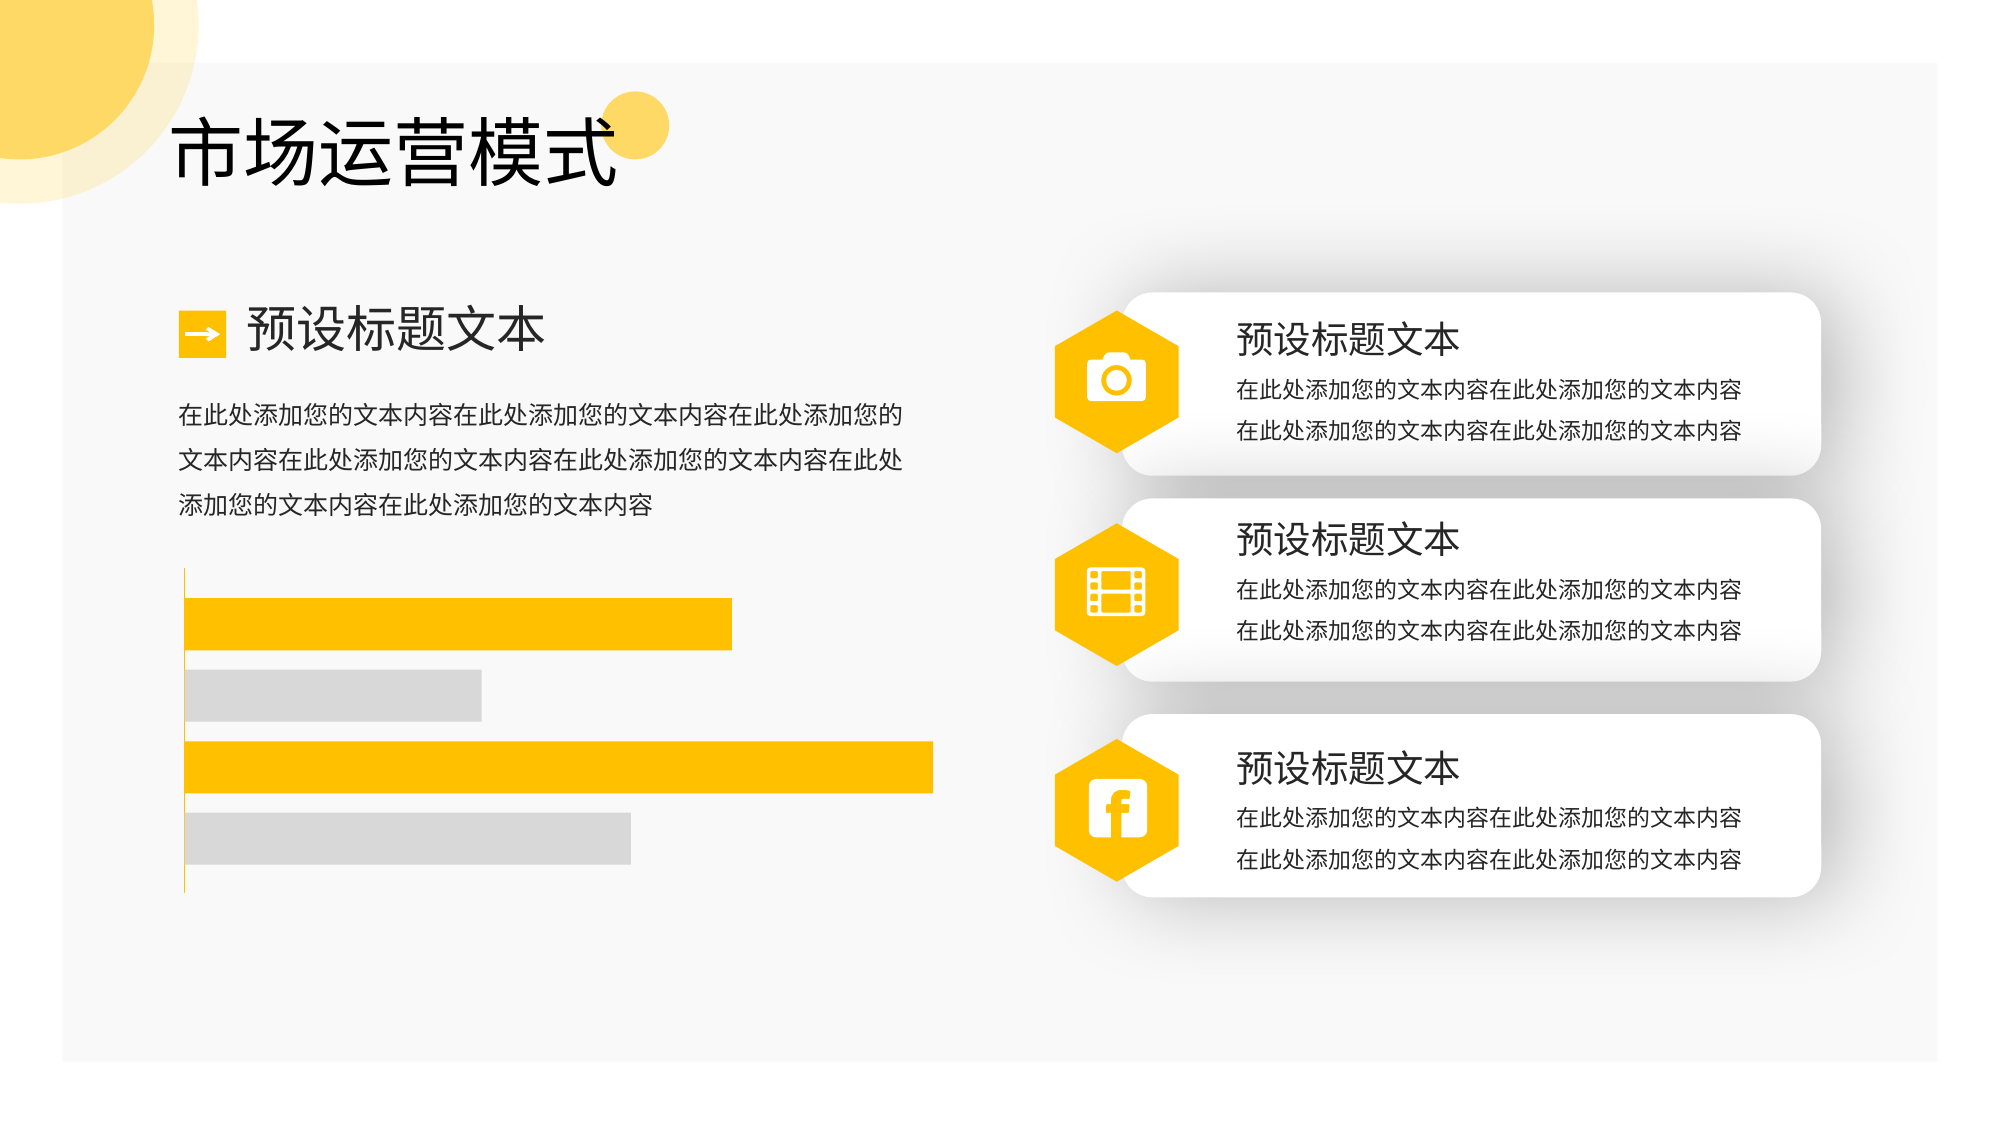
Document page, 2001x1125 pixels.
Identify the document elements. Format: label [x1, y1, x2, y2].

text_box [178, 292, 1822, 898]
